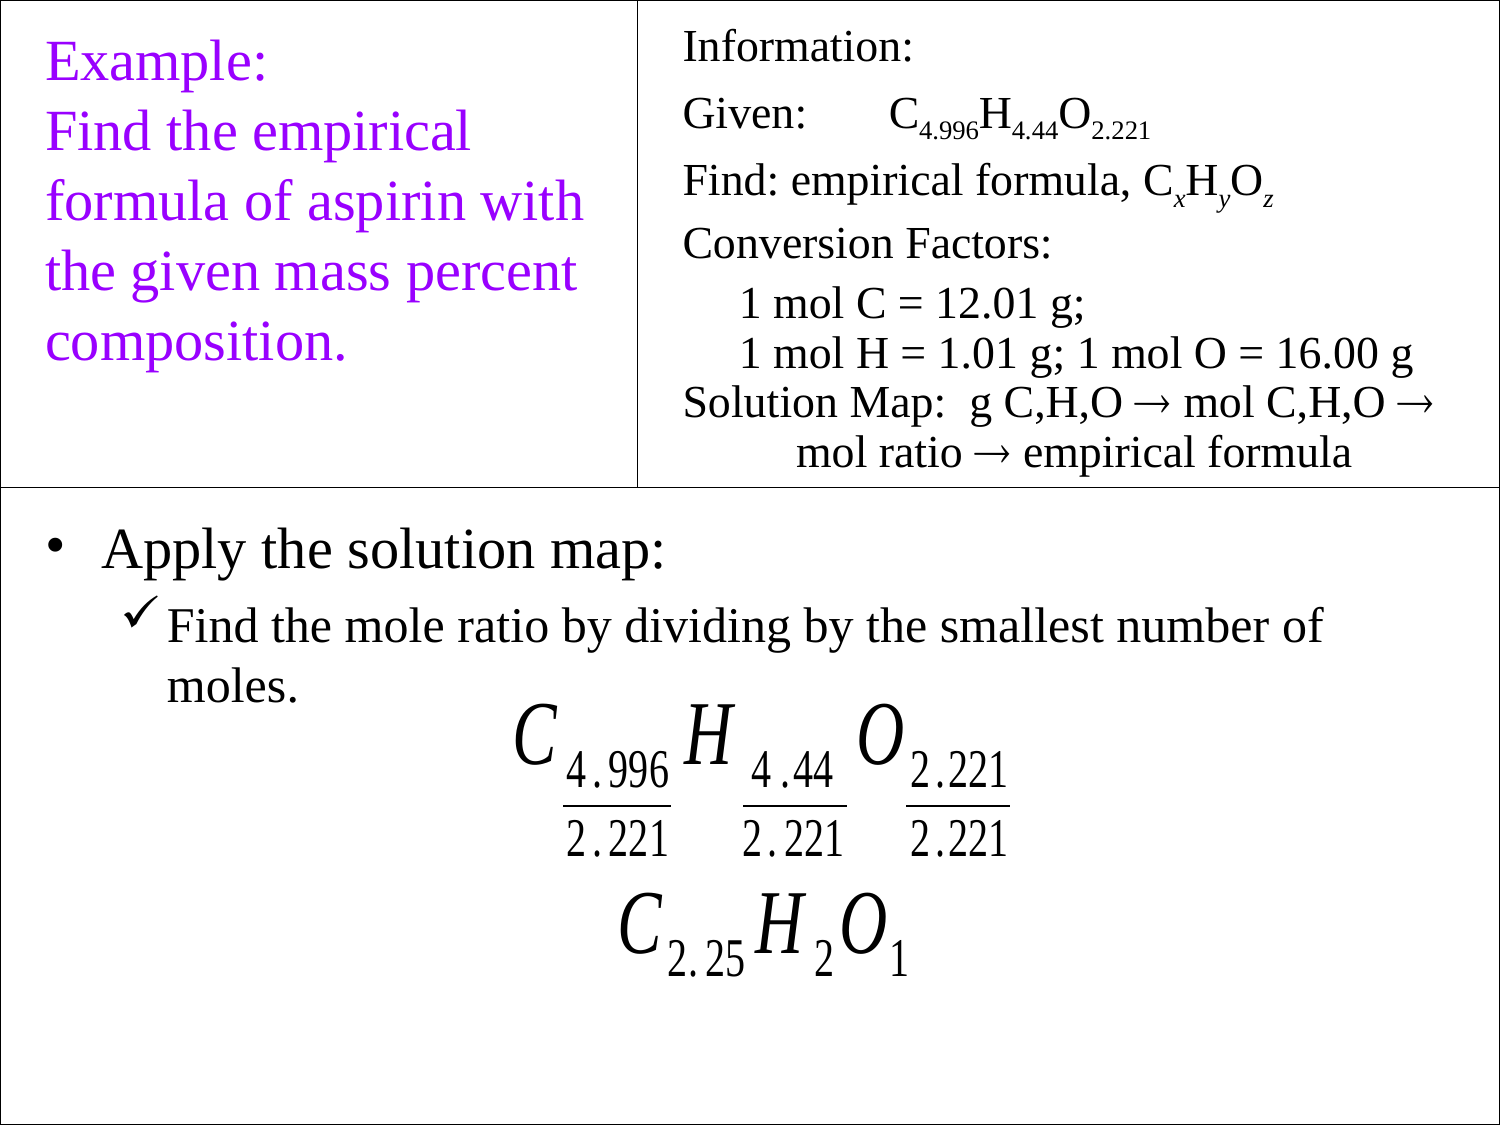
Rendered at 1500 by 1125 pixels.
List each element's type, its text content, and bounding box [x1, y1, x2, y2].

text_box Example: Find the empirical formula of aspirin with the given mass percent composition. [0, 0, 638, 488]
text_box Apply the solution map: Find the mole ratio by dividing by the smallest number of moles. [0, 488, 1500, 1125]
text_box Information: Given: C4.996H4.44O2.221 Find: empirical formula, CxHyOz Conversion Factors: 1 mol C = 12.01 g; 1 mol H = 1.01 g; 1 mol O = 16.00 g Solution Map: g C,H,O  mol C,H,O  mol ratio  empirical formula [638, 0, 1500, 488]
